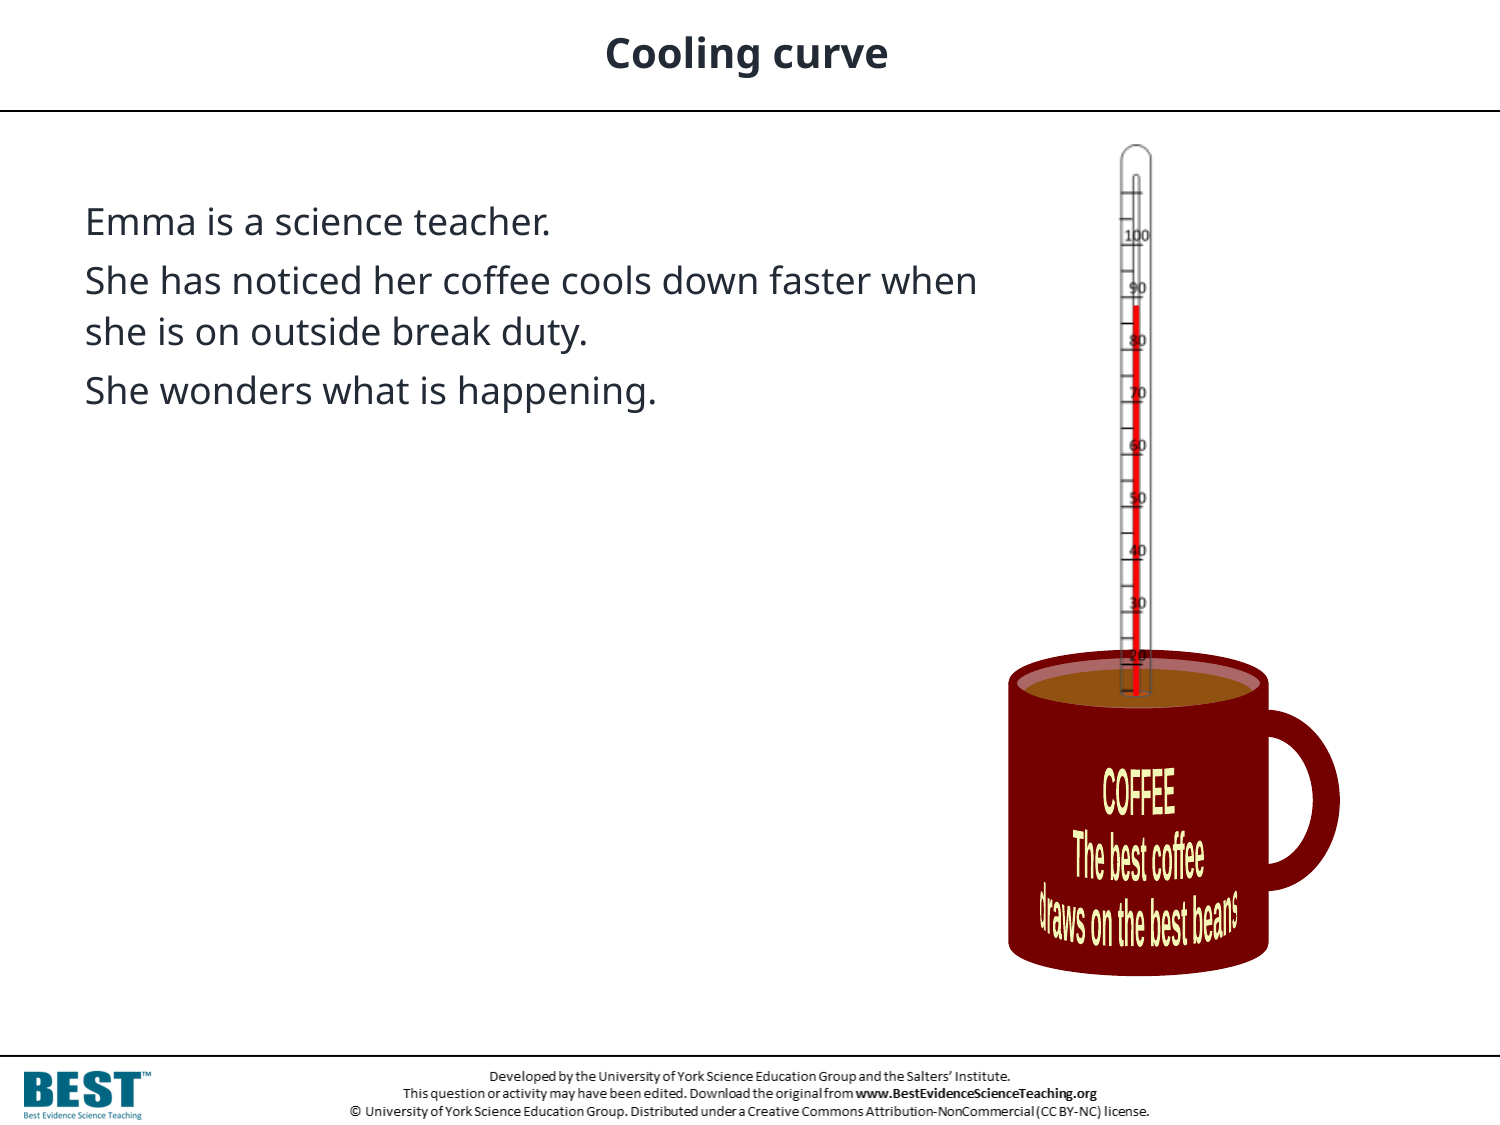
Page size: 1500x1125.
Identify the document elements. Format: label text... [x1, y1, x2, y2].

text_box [1012, 123, 1340, 972]
text_box Cooling curve [23, 4, 1471, 99]
picture [0, 110, 1500, 1125]
